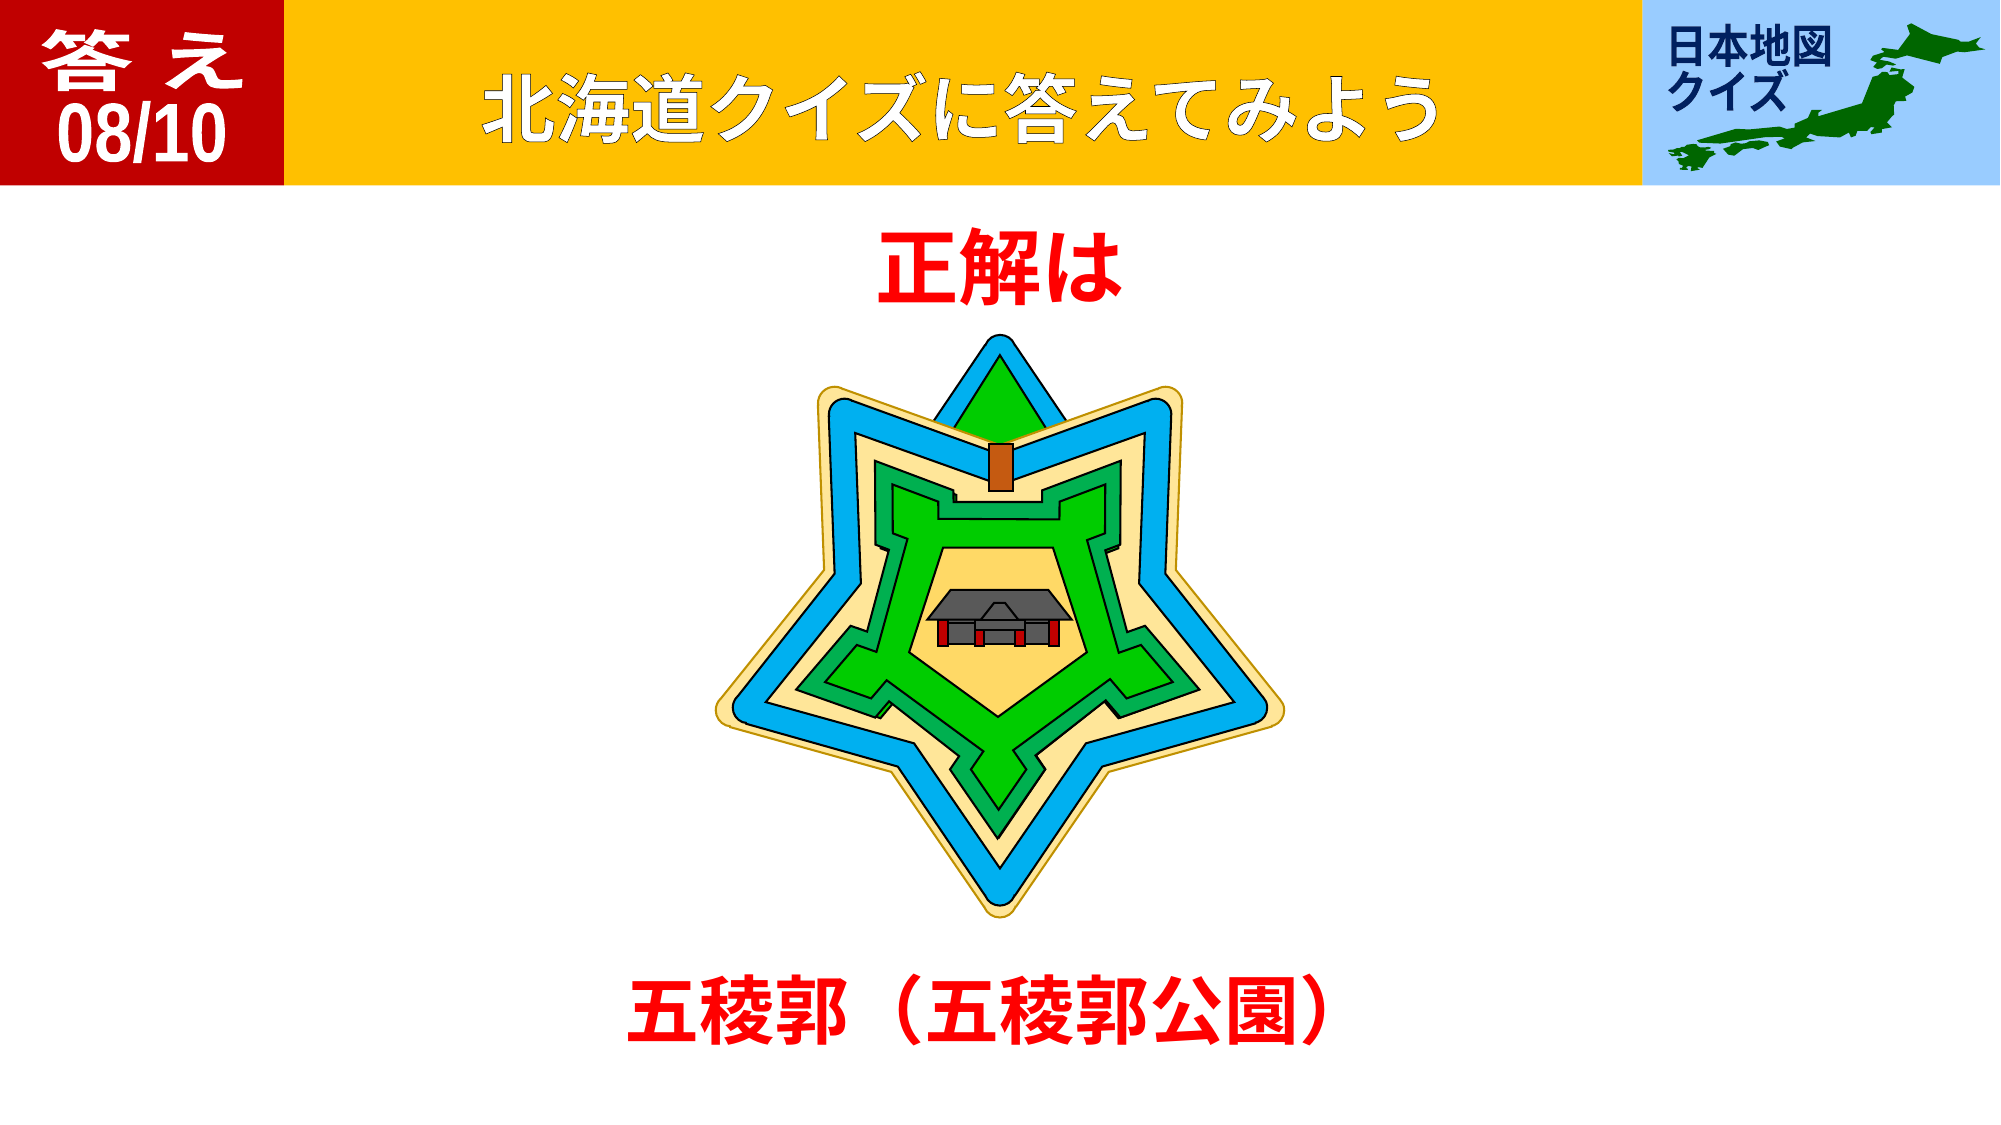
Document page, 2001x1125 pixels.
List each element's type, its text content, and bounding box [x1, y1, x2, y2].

text_box 正解は [860, 207, 1140, 323]
text_box 五稜郭（五稜郭公園） [610, 955, 1390, 1061]
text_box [715, 334, 1285, 918]
